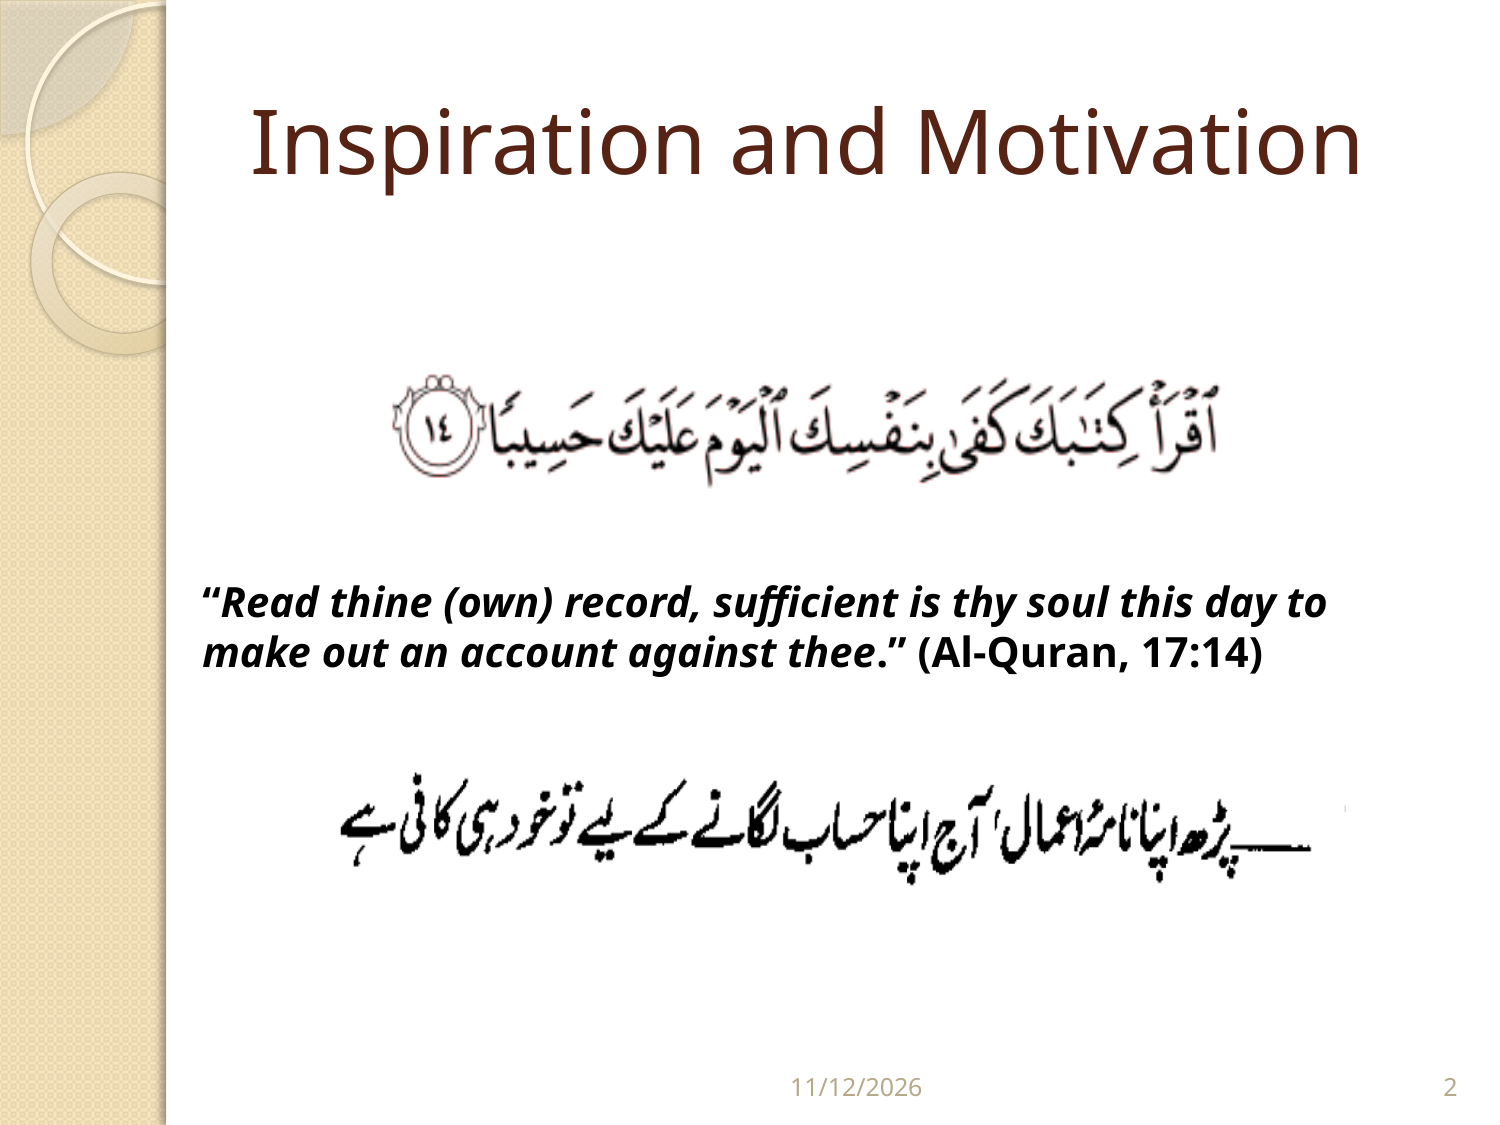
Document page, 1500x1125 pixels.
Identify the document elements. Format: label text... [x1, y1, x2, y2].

slide_number 2 [1413, 1034, 1488, 1113]
title Inspiration and Motivation [235, 45, 1466, 233]
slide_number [587, 1034, 938, 1113]
picture [187, 763, 1351, 901]
text_box “Read thine (own) record, sufficient is thy soul this day to make out an account against thee.” (Al-Quran, 17:14) [187, 568, 1388, 684]
picture [364, 337, 1276, 526]
